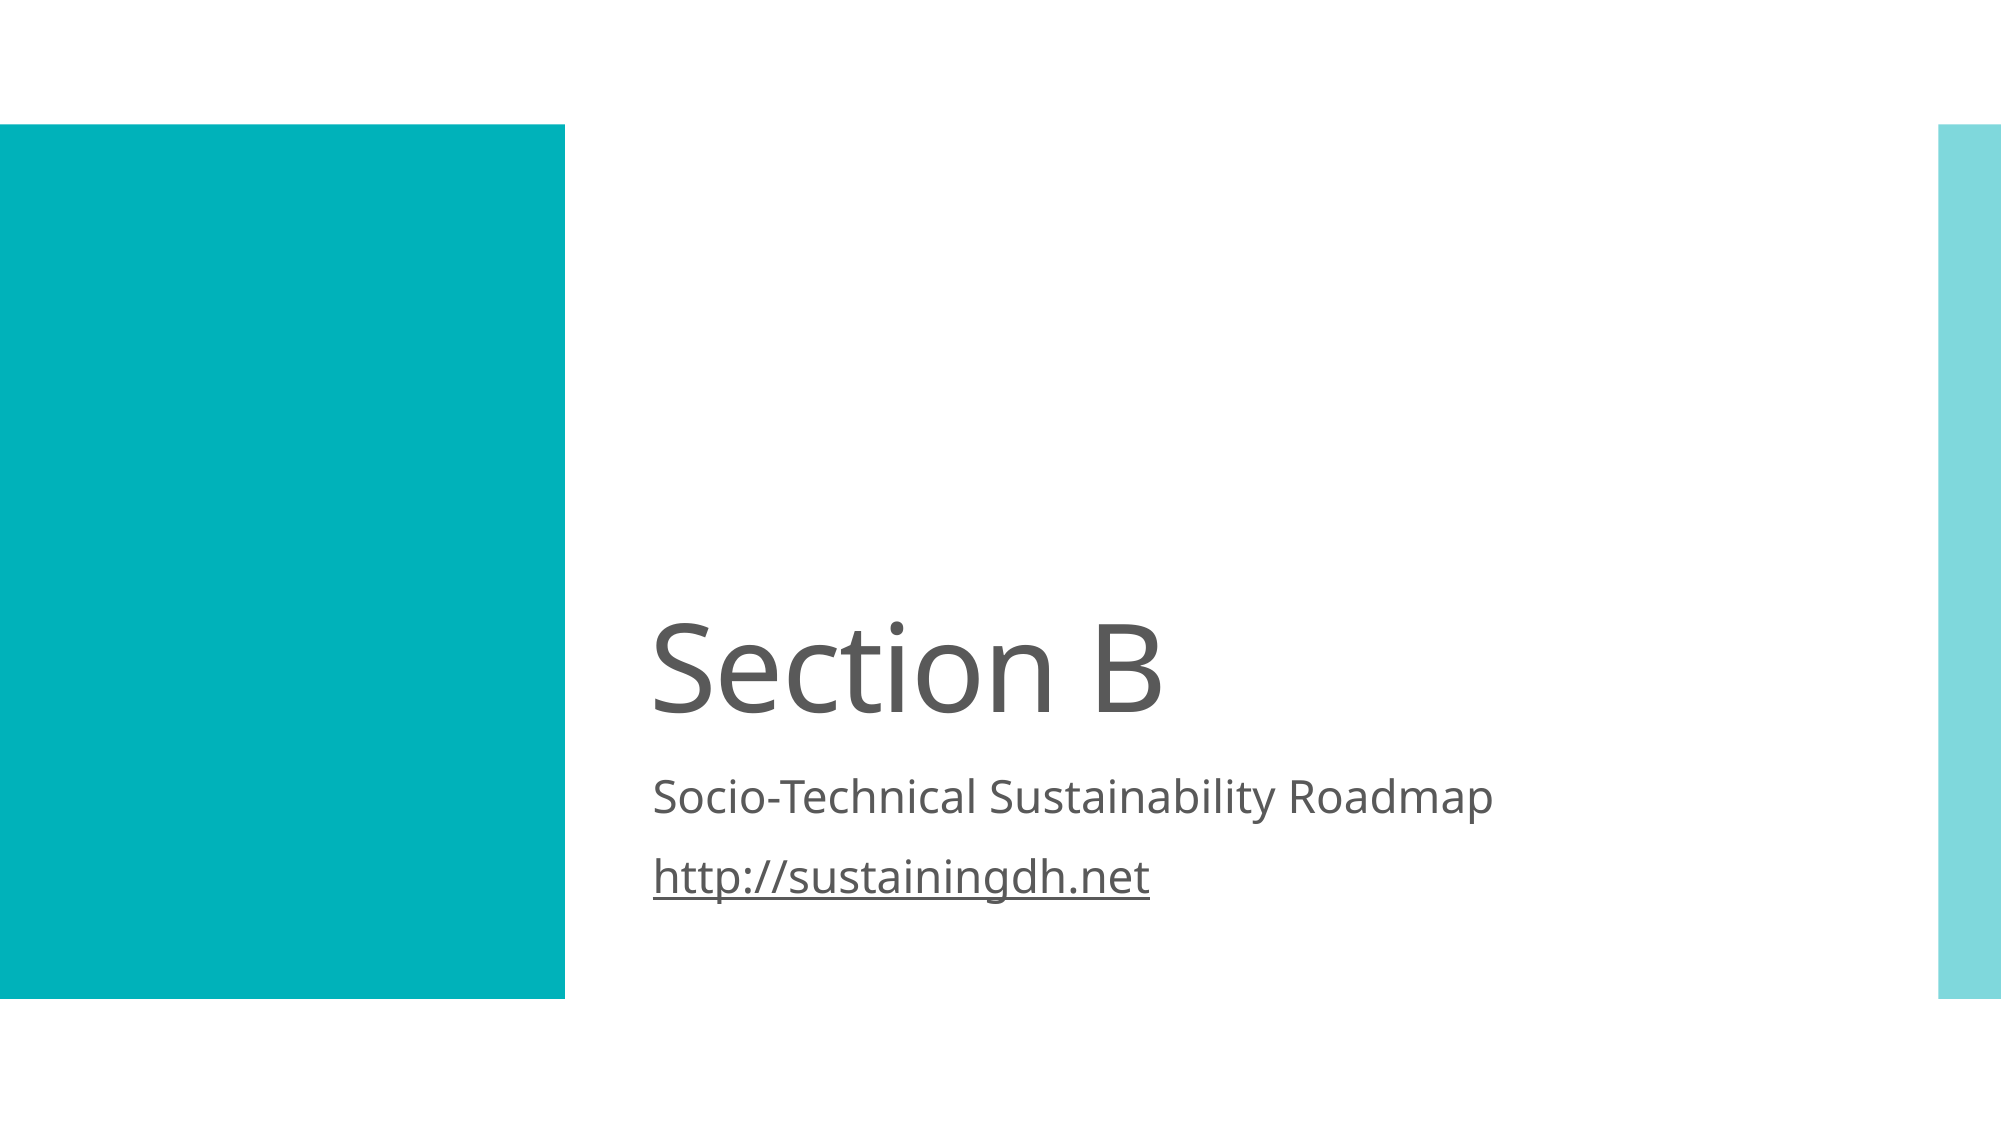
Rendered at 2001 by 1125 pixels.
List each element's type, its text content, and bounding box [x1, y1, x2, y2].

title Section B [634, 213, 1835, 747]
list Socio-Technical Sustainability Roadmap http://sustainingdh.net [637, 766, 1838, 917]
